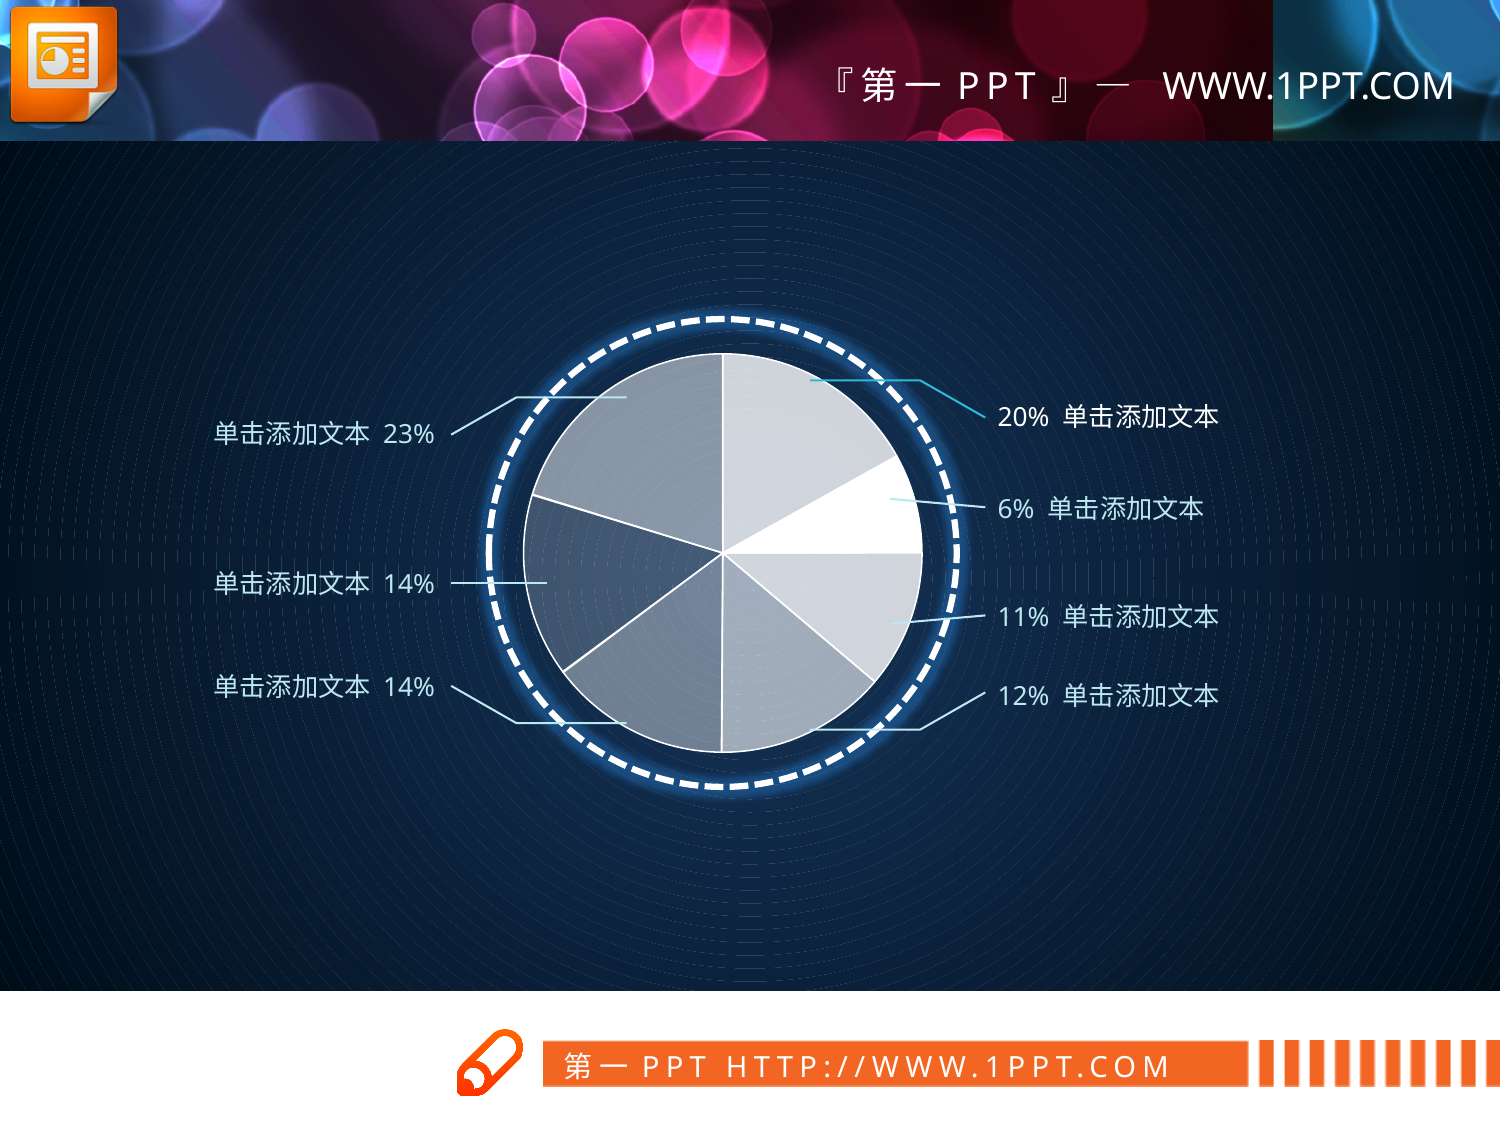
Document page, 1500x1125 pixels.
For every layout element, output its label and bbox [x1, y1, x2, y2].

text_box [100, 397, 627, 724]
picture [543, 1040, 1500, 1087]
text_box [488, 318, 957, 788]
picture [0, 0, 1500, 141]
text_box [809, 380, 1335, 730]
